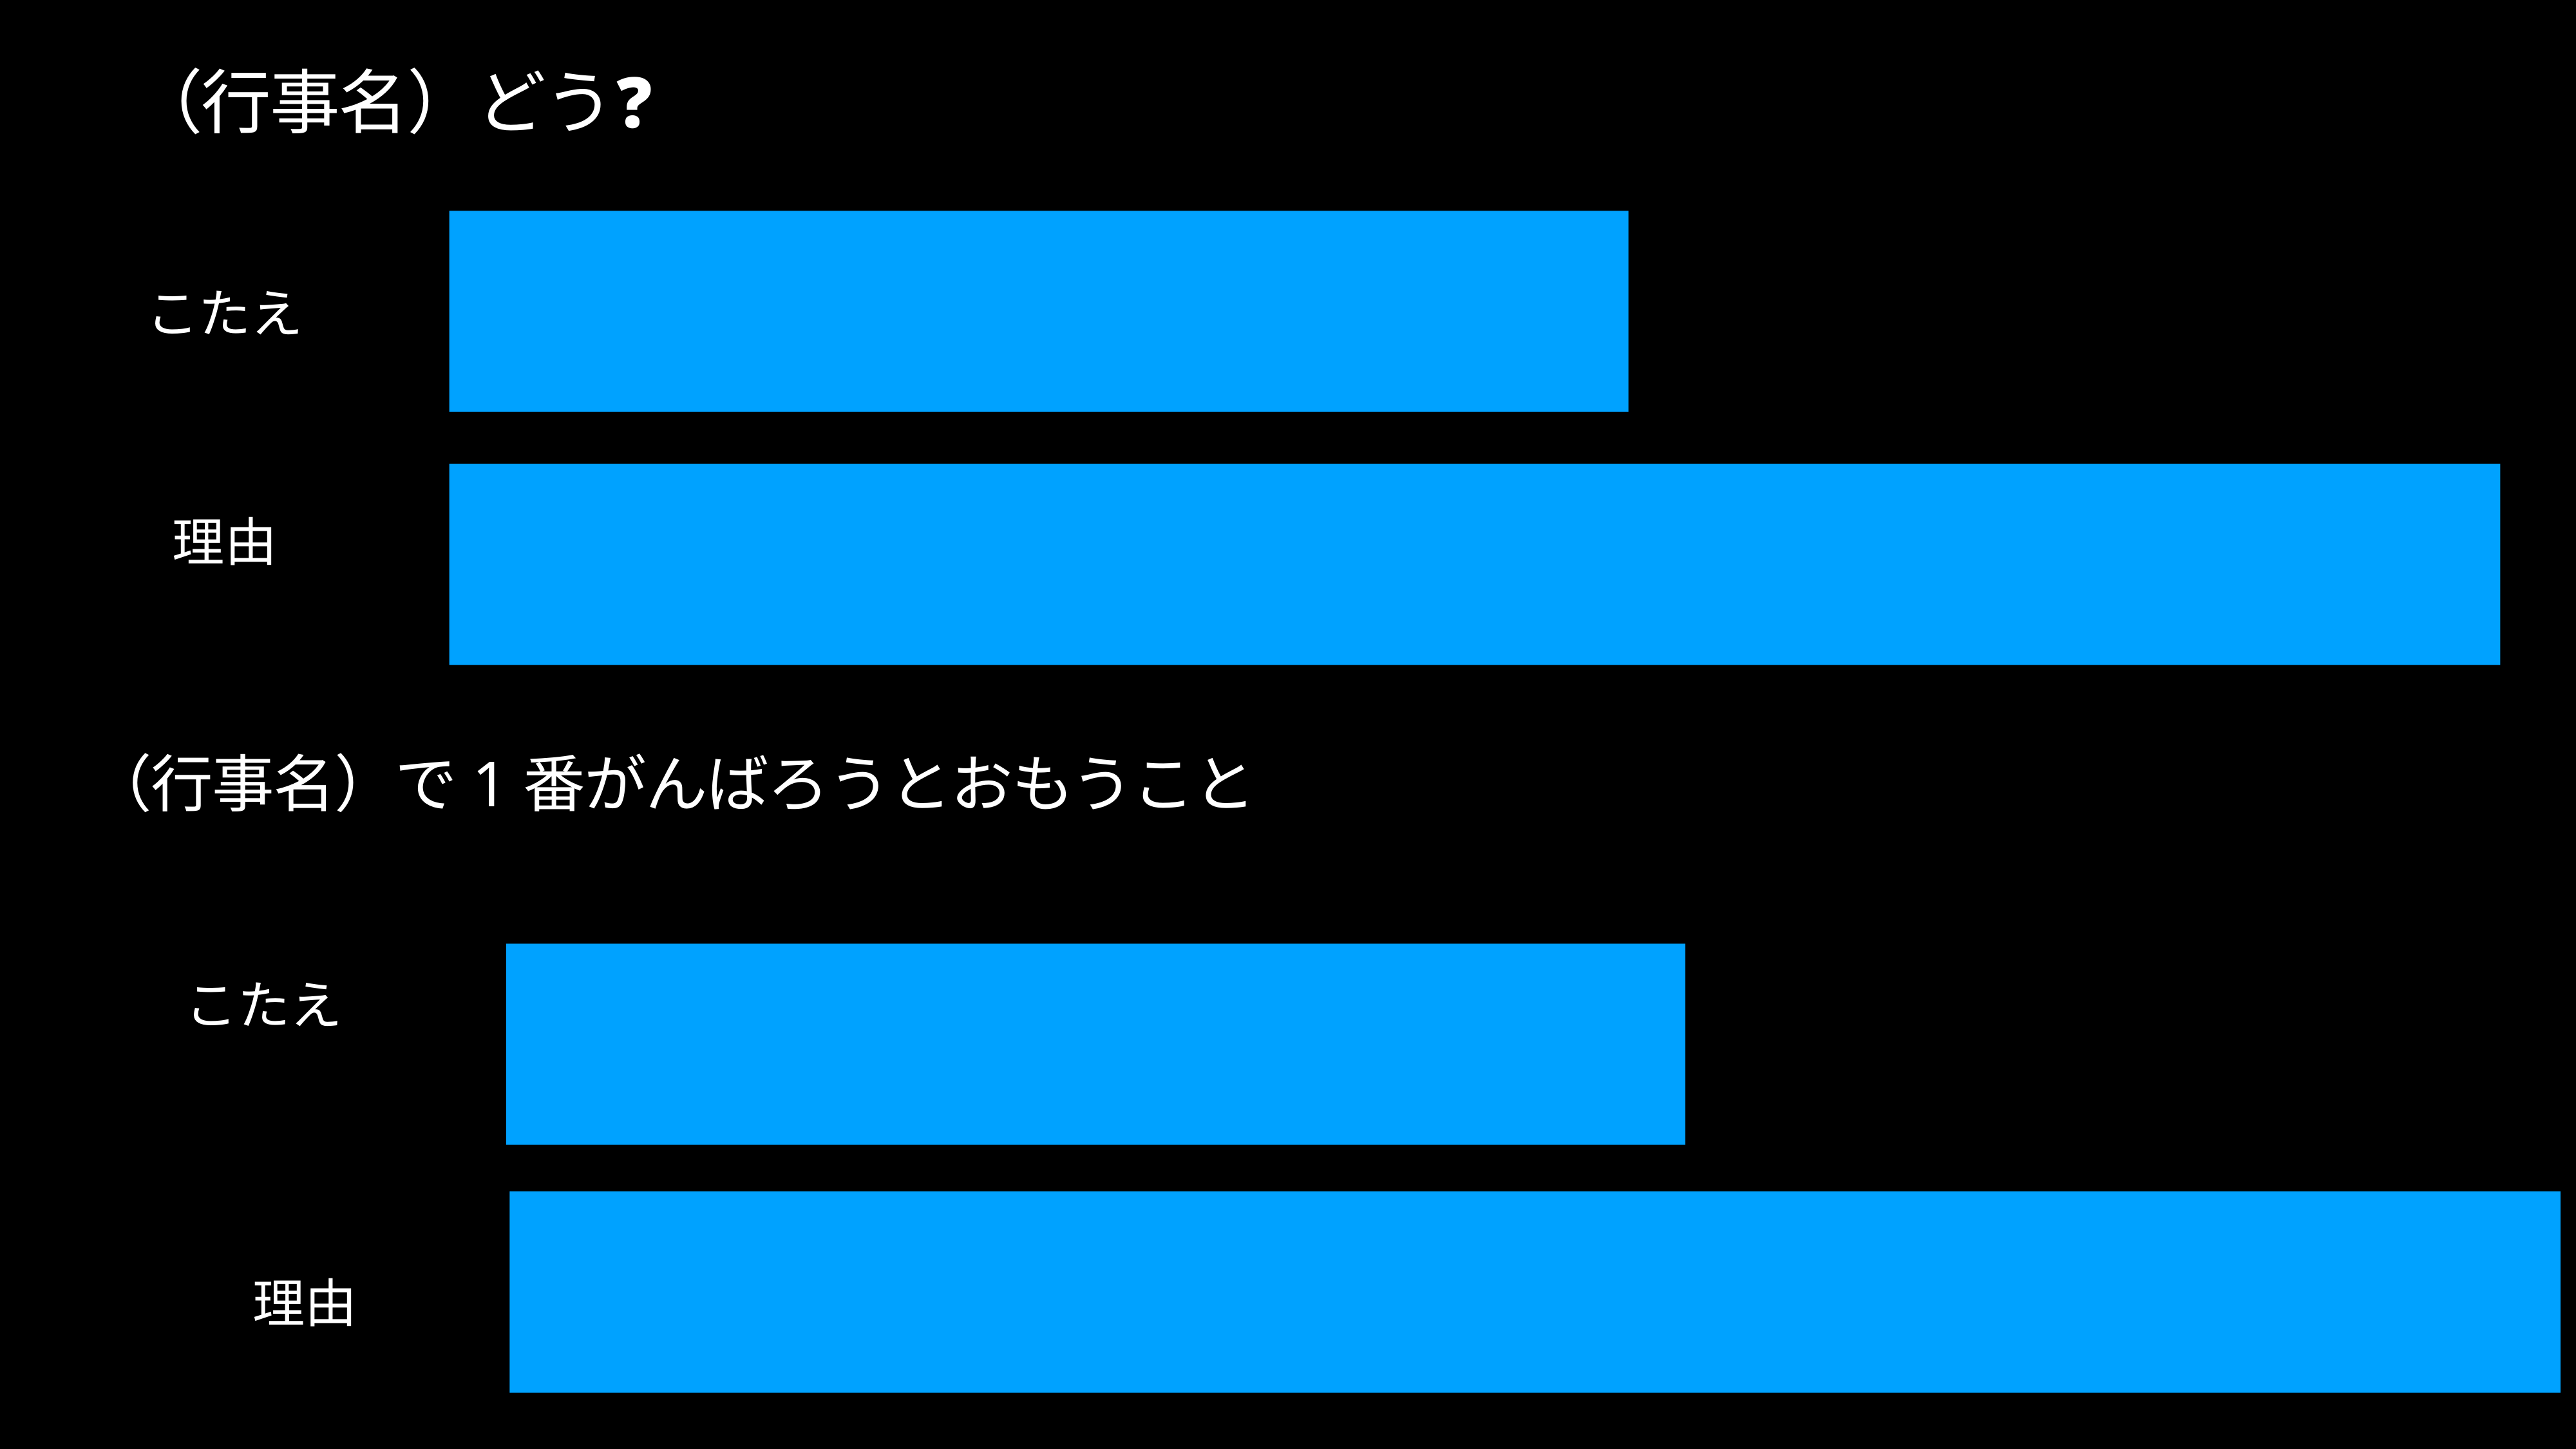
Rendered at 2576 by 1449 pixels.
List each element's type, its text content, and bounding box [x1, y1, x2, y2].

text_box [509, 1191, 2561, 1393]
text_box [449, 464, 2501, 665]
text_box 理由 [234, 1264, 375, 1338]
text_box [506, 943, 1685, 1145]
text_box （行事名）で1番がんばろうとおもうこと [84, 737, 2406, 840]
text_box こたえ [140, 274, 309, 348]
title （行事名）どう❓ [127, 56, 2449, 160]
text_box [449, 211, 1629, 412]
text_box こたえ [180, 967, 348, 1041]
text_box 理由 [154, 503, 296, 577]
